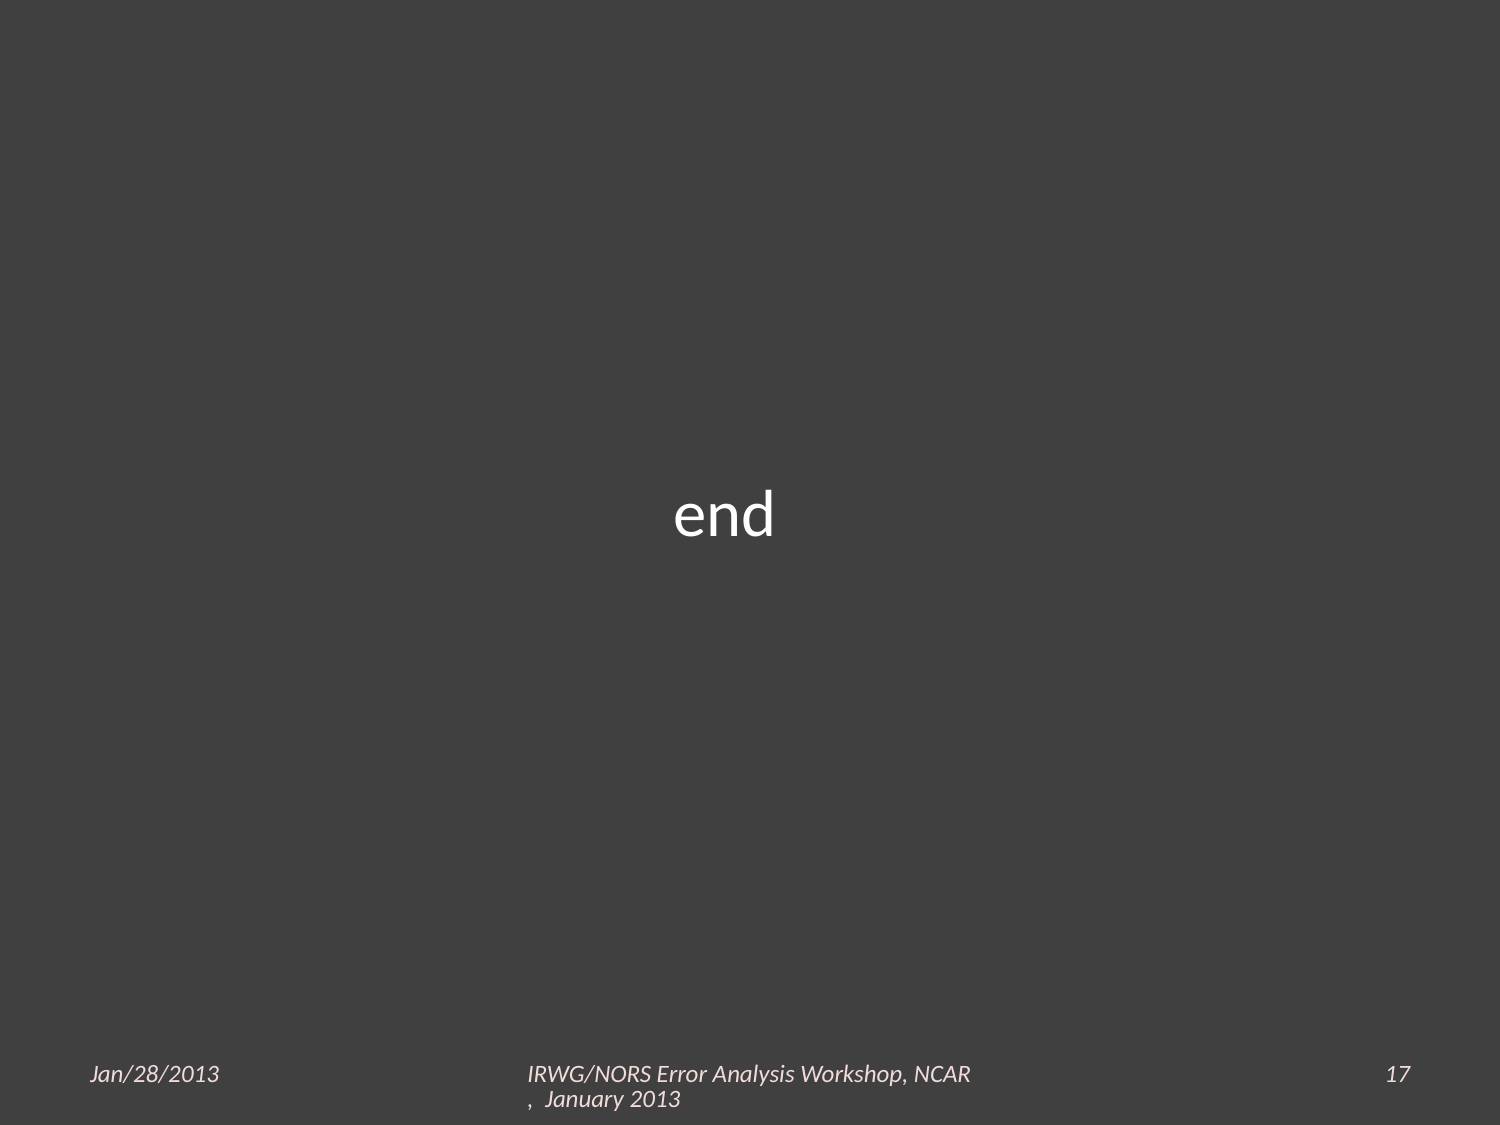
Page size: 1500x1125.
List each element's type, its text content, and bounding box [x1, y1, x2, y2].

list end [50, 462, 1400, 725]
slide_number Jan/28/2013 [75, 1042, 425, 1103]
slide_number 17 [1074, 1042, 1425, 1103]
footer IRWG/NORS Error Analysis Workshop, NCAR, January 2013 [512, 1042, 988, 1103]
